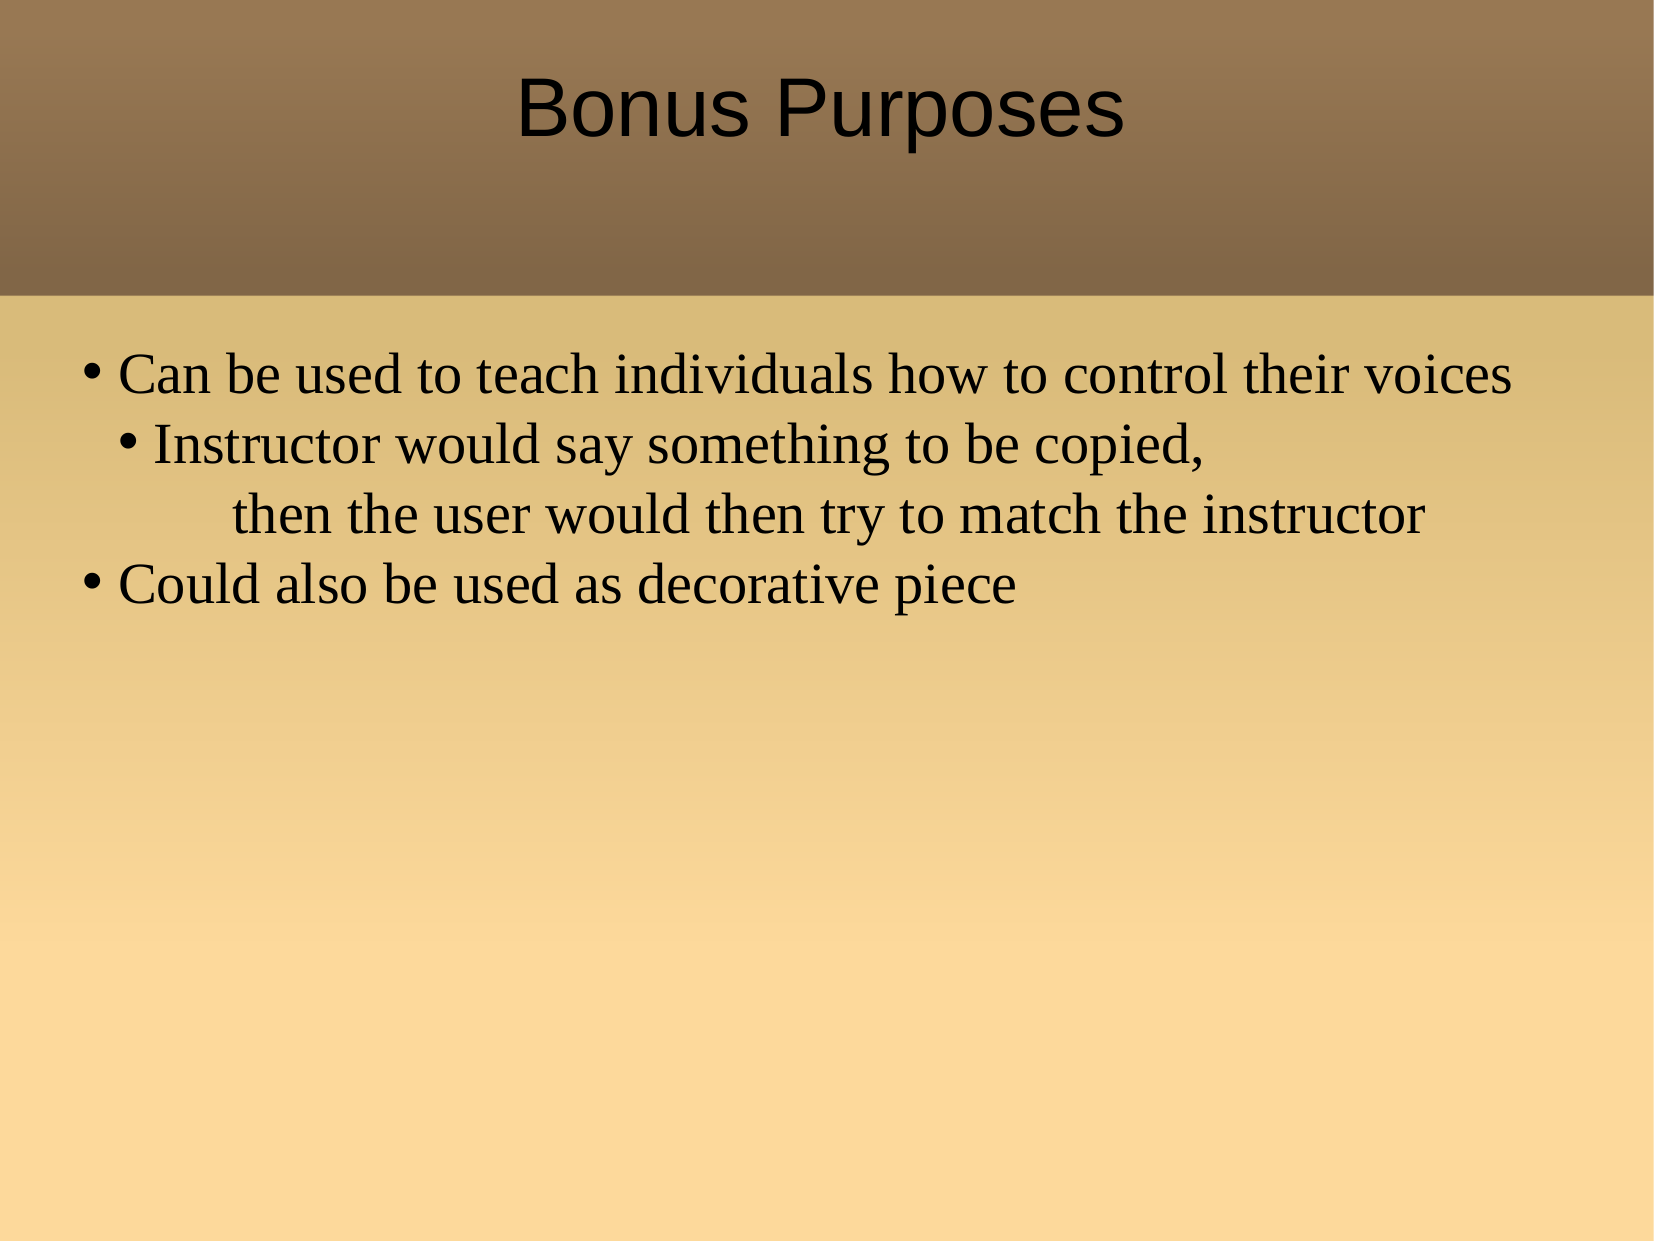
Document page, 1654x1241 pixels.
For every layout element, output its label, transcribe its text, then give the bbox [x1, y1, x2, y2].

picture [0, 0, 1654, 1241]
text_box Can be used to teach individuals how to control their voices Instructor would say something to be copied, then the user would then try to match the instructor Could also be used as decorative piece [82, 290, 1571, 1094]
text_box Bonus Purposes [76, 0, 1565, 207]
